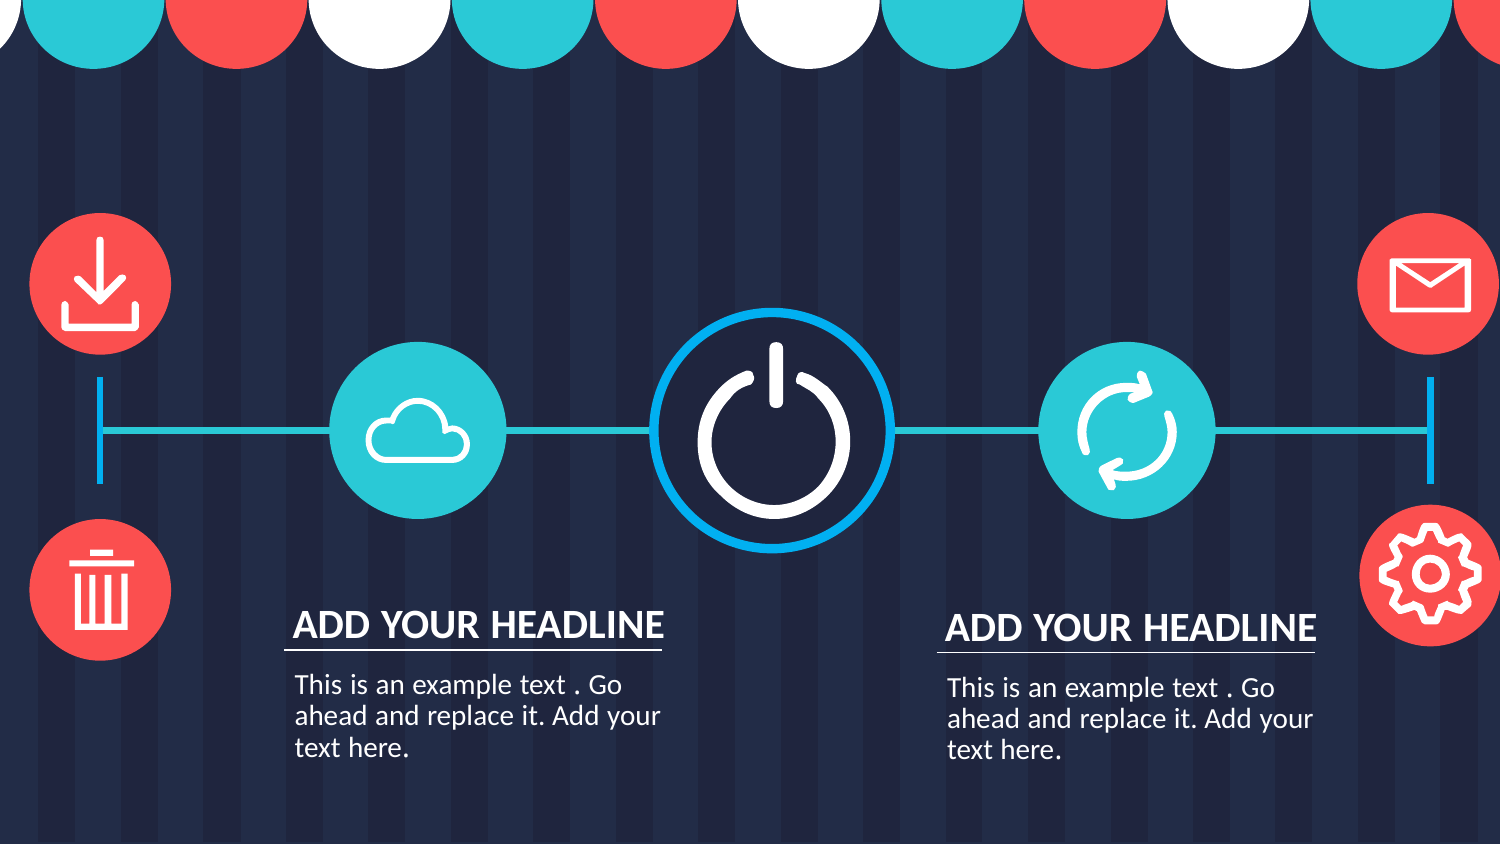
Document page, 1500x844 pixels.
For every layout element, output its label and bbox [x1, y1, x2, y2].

text_box [1385, 504, 1476, 521]
text_box [654, 438, 692, 518]
text_box [329, 341, 507, 429]
text_box [365, 438, 470, 463]
text_box [273, 589, 685, 776]
text_box [705, 528, 839, 549]
text_box [863, 355, 891, 429]
text_box [61, 236, 139, 332]
text_box [368, 397, 463, 429]
text_box [1487, 532, 1500, 619]
text_box [1357, 213, 1499, 355]
text_box [1378, 522, 1482, 625]
text_box [1077, 370, 1178, 491]
text_box [653, 312, 848, 429]
text_box [926, 592, 1337, 779]
text_box [1387, 632, 1474, 647]
text_box [1359, 533, 1373, 618]
text_box [69, 549, 135, 631]
text_box [29, 519, 172, 661]
text_box [1038, 438, 1216, 519]
text_box [29, 213, 172, 355]
text_box [1038, 341, 1216, 429]
text_box [697, 341, 858, 520]
text_box [329, 438, 507, 519]
text_box [863, 438, 891, 507]
text_box [1389, 258, 1472, 313]
